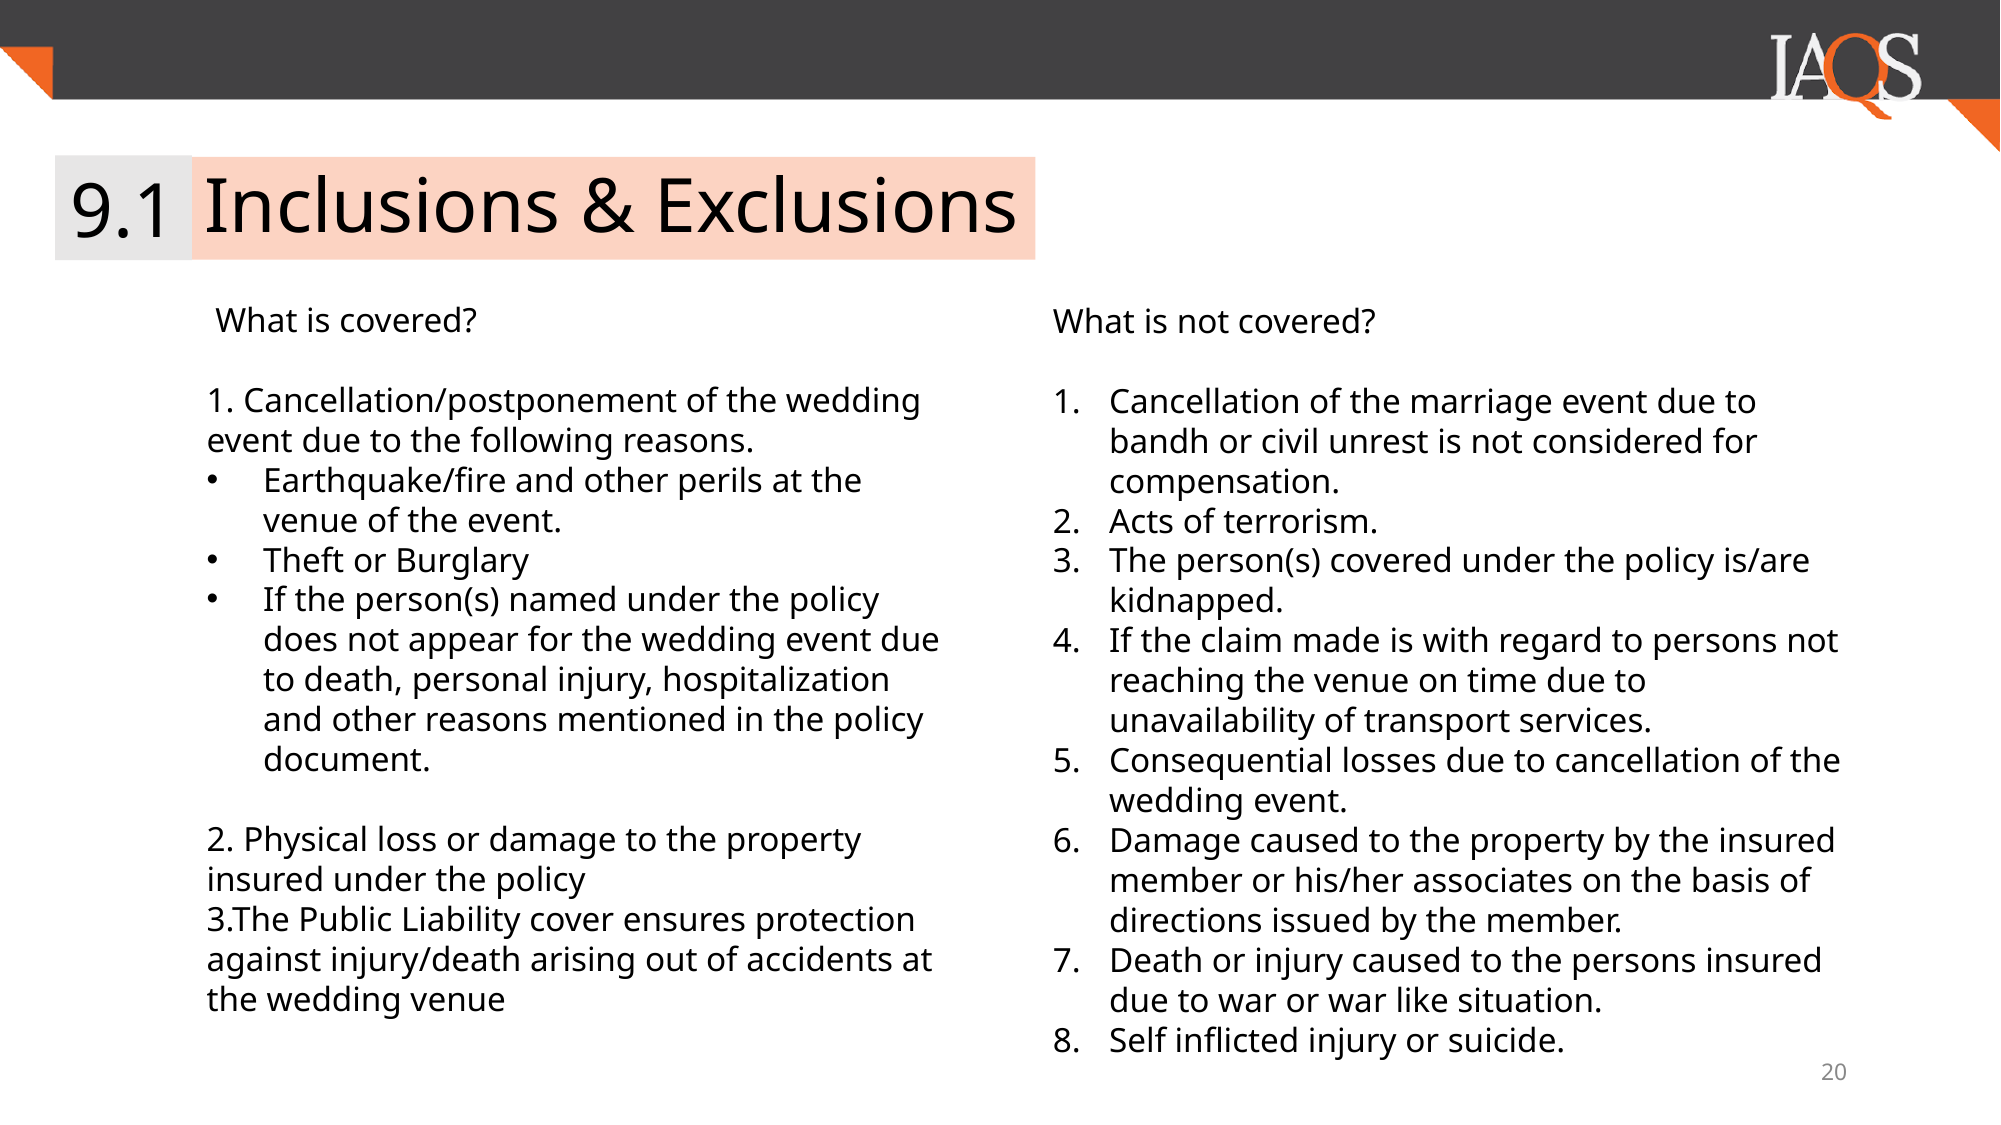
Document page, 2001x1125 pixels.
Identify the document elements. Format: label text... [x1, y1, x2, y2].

title Inclusions & Exclusions [192, 156, 1036, 260]
text_box What is covered? 1. Cancellation/postponement of the wedding event due to the following reasons. Earthquake/fire and other perils at the venue of the event. Theft or Burglary If the person(s) named under the policy does not appear for the wedding event due to death, personal injury, hospitalization and other reasons mentioned in the policy document. 2. Physical loss or damage to the property insured under the policy 3.The Public Liability cover ensures protection against injury/death arising out of accidents at the wedding venue [191, 291, 971, 1066]
text_box What is not covered? Cancellation of the marriage event due to bandh or civil unrest is not considered for compensation. Acts of terrorism. The person(s) covered under the policy is/are kidnapped. If the claim made is with regard to persons not reaching the venue on time due to unavailability of transport services. Consequential losses due to cancellation of the wedding event. Damage caused to the property by the insured member or his/her associates on the basis of directions issued by the member. Death or injury caused to the persons insured due to war or war like situation. Self inflicted injury or suicide. [1037, 292, 1874, 1067]
slide_number ‹#› [1412, 1067, 1863, 1103]
text_box 9.1 [55, 155, 192, 261]
picture [0, 0, 2000, 152]
